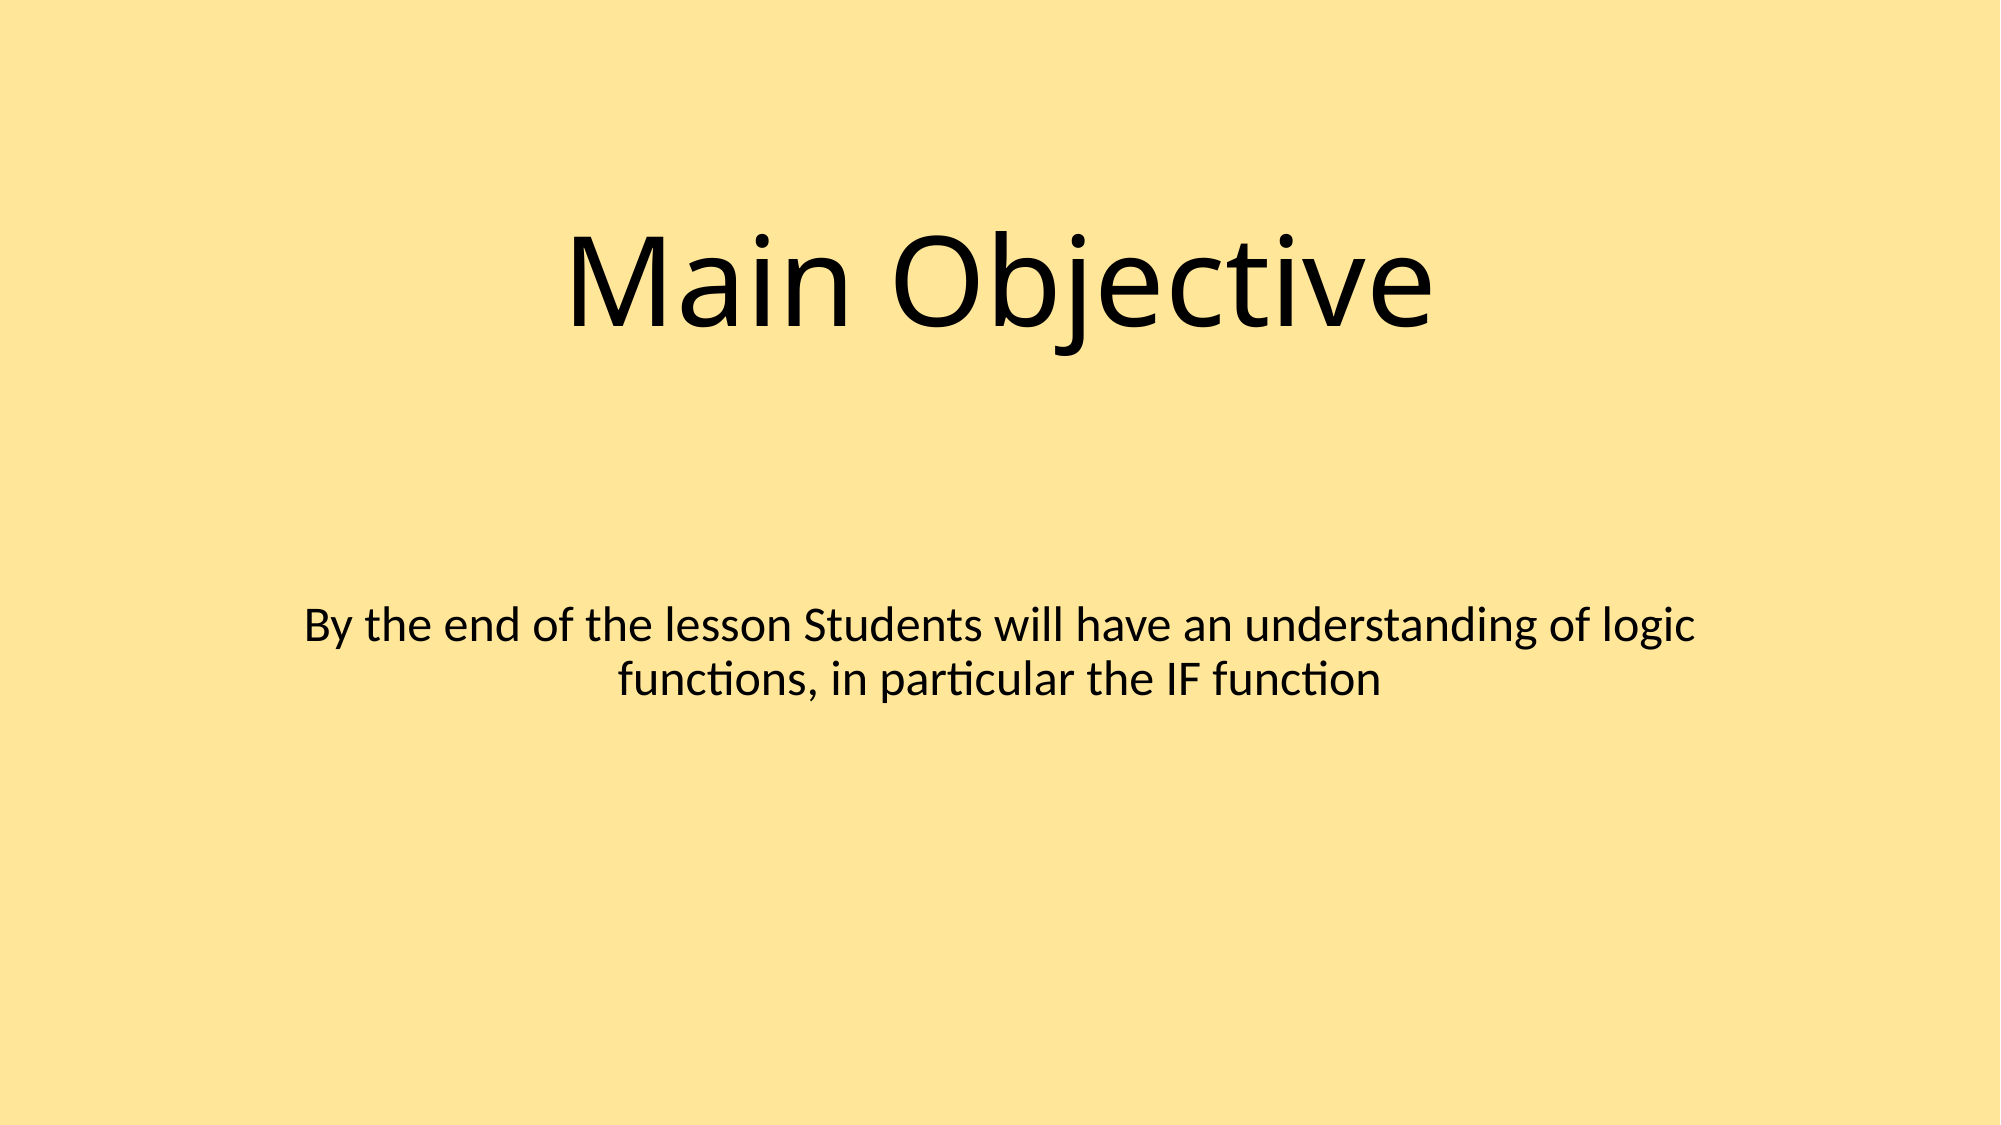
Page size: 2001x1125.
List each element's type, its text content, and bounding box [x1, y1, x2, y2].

subtitle By the end of the lesson Students will have an understanding of logic functions, in particular the IF function [249, 590, 1750, 863]
title Main Objective [249, 163, 1750, 362]
